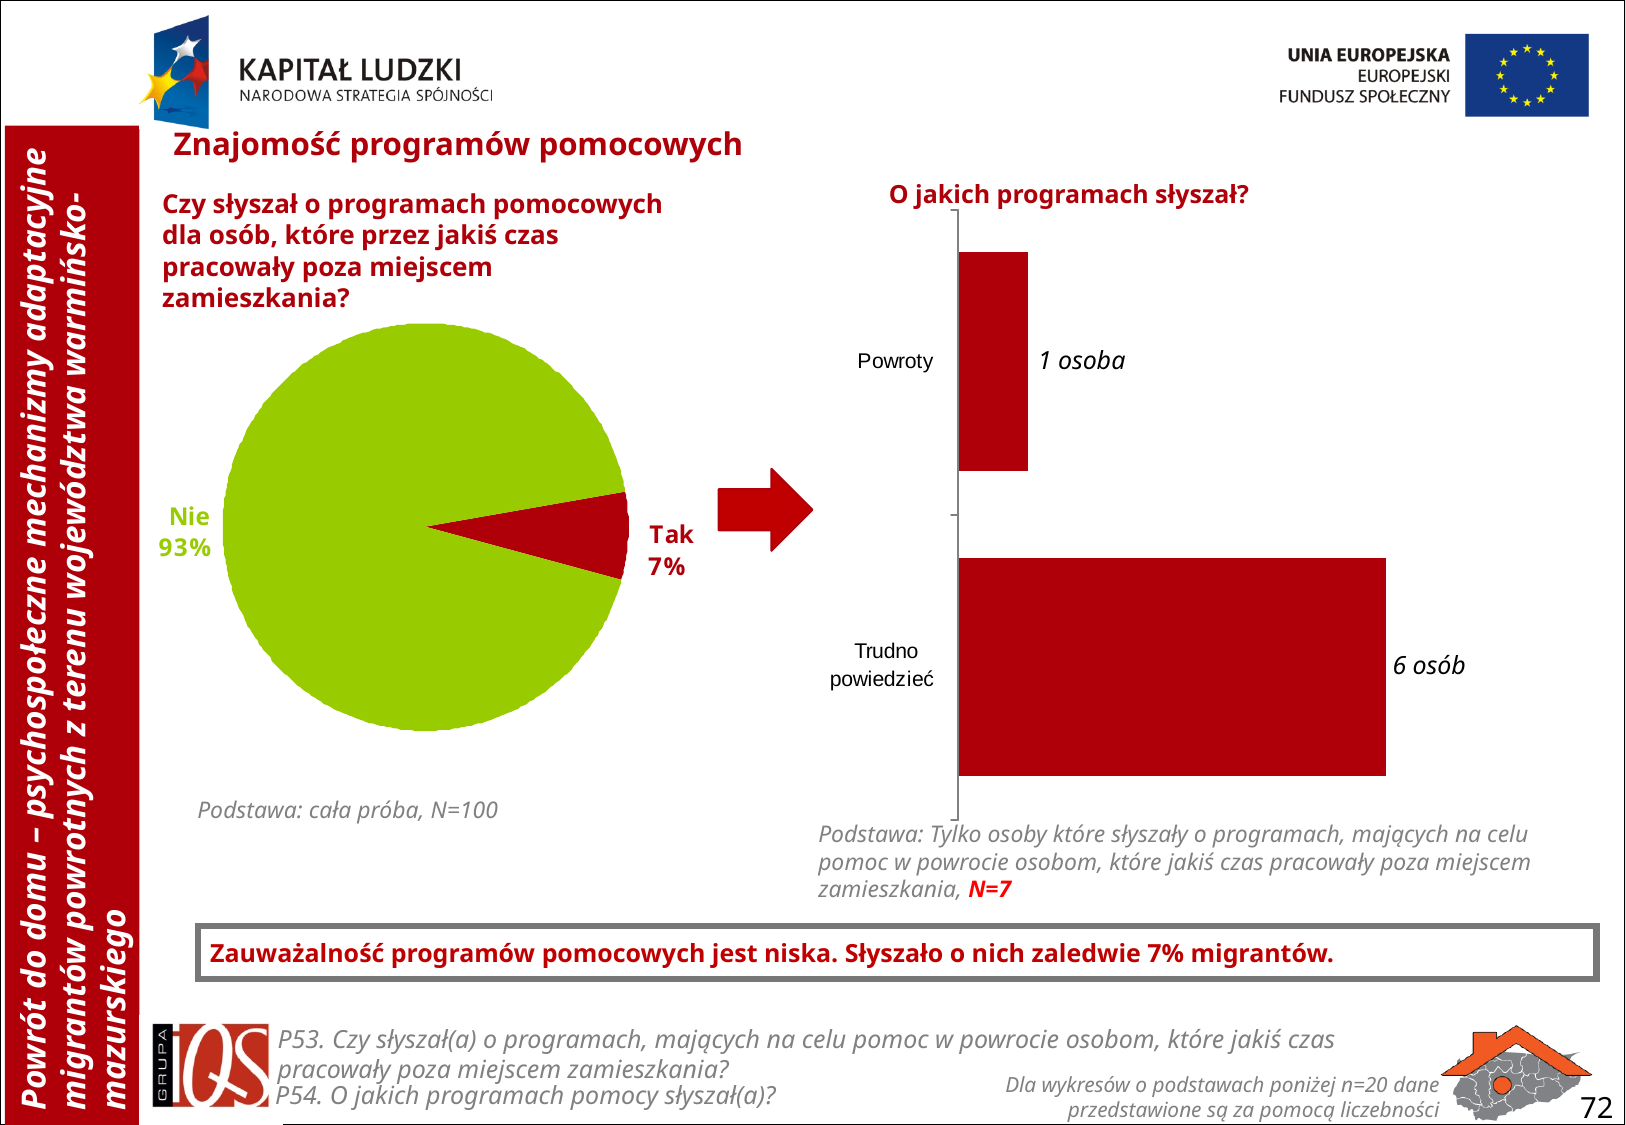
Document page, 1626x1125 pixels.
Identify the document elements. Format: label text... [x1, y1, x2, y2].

text_box Podstawa: Tylko osoby które słyszały o programach, mających na celu pomoc w powrocie osobom, które jakiś czas pracowały poza miejscem zamieszkania, N=7 [812, 842, 1586, 903]
text_box O jakich programach słyszał? [882, 178, 1504, 199]
text_box P54. O jakich programach pomocy słyszał(a)? [269, 1079, 976, 1110]
slide_number 72 [1249, 1082, 1625, 1125]
text_box Zauważalność programów pomocowych jest niska. Słyszało o nich zaledwie 7% migrantów. [198, 925, 1597, 980]
picture [1444, 1023, 1594, 1082]
picture [1250, 7, 1617, 123]
text_box Czy słyszał o programach pomocowych dla osób, które przez jakiś czas pracowały poza miejscem zamieszkania? [156, 187, 694, 295]
picture [139, 15, 492, 129]
text_box Dla wykresów o podstawach poniżej n=20 dane przedstawione są za pomocą liczebności [976, 1071, 1446, 1122]
text_box Podstawa: cała próba, N=100 [191, 802, 725, 824]
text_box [106, 297, 872, 795]
text_box Znajomość programów pomocowych [167, 123, 1625, 162]
picture [139, 1015, 283, 1125]
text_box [730, 201, 1585, 837]
text_box P53. Czy słyszał(a) o programach, mających na celu pomoc w powrocie osobom, które jakiś czas pracowały poza miejscem zamieszkania? [271, 1023, 1444, 1079]
